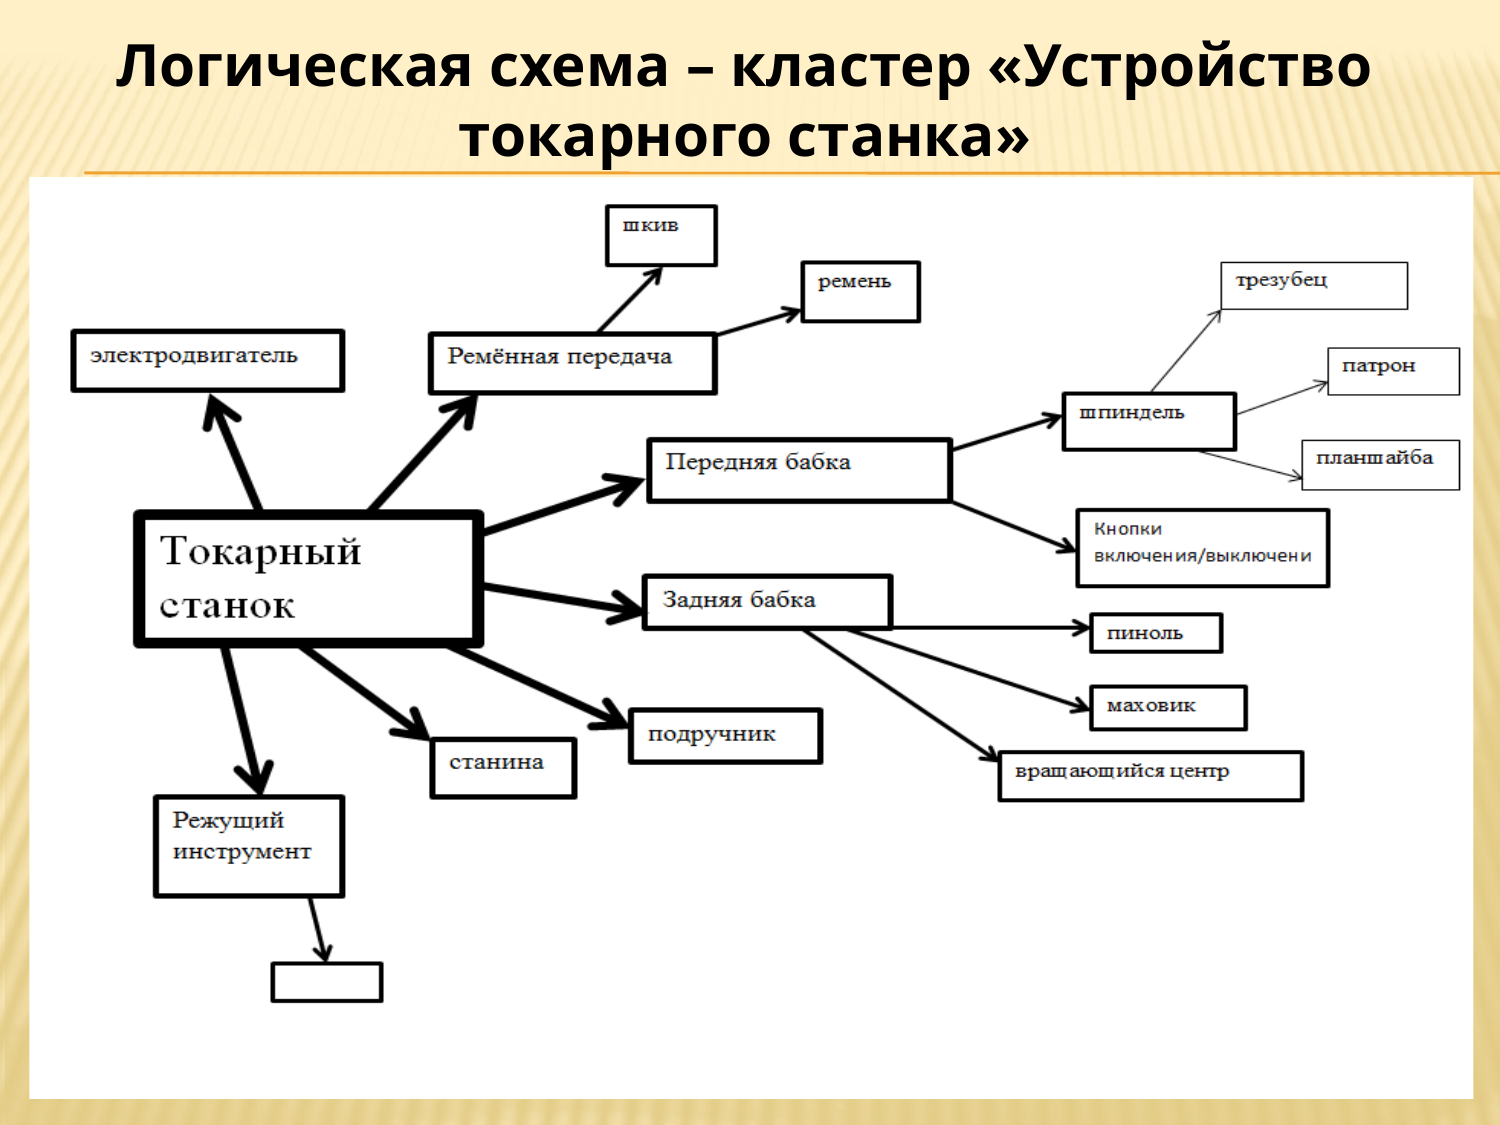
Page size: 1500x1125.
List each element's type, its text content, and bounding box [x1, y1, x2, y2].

text_box Логическая схема – кластер «Устройство токарного станка» [14, 21, 1475, 176]
picture [29, 177, 1474, 1100]
